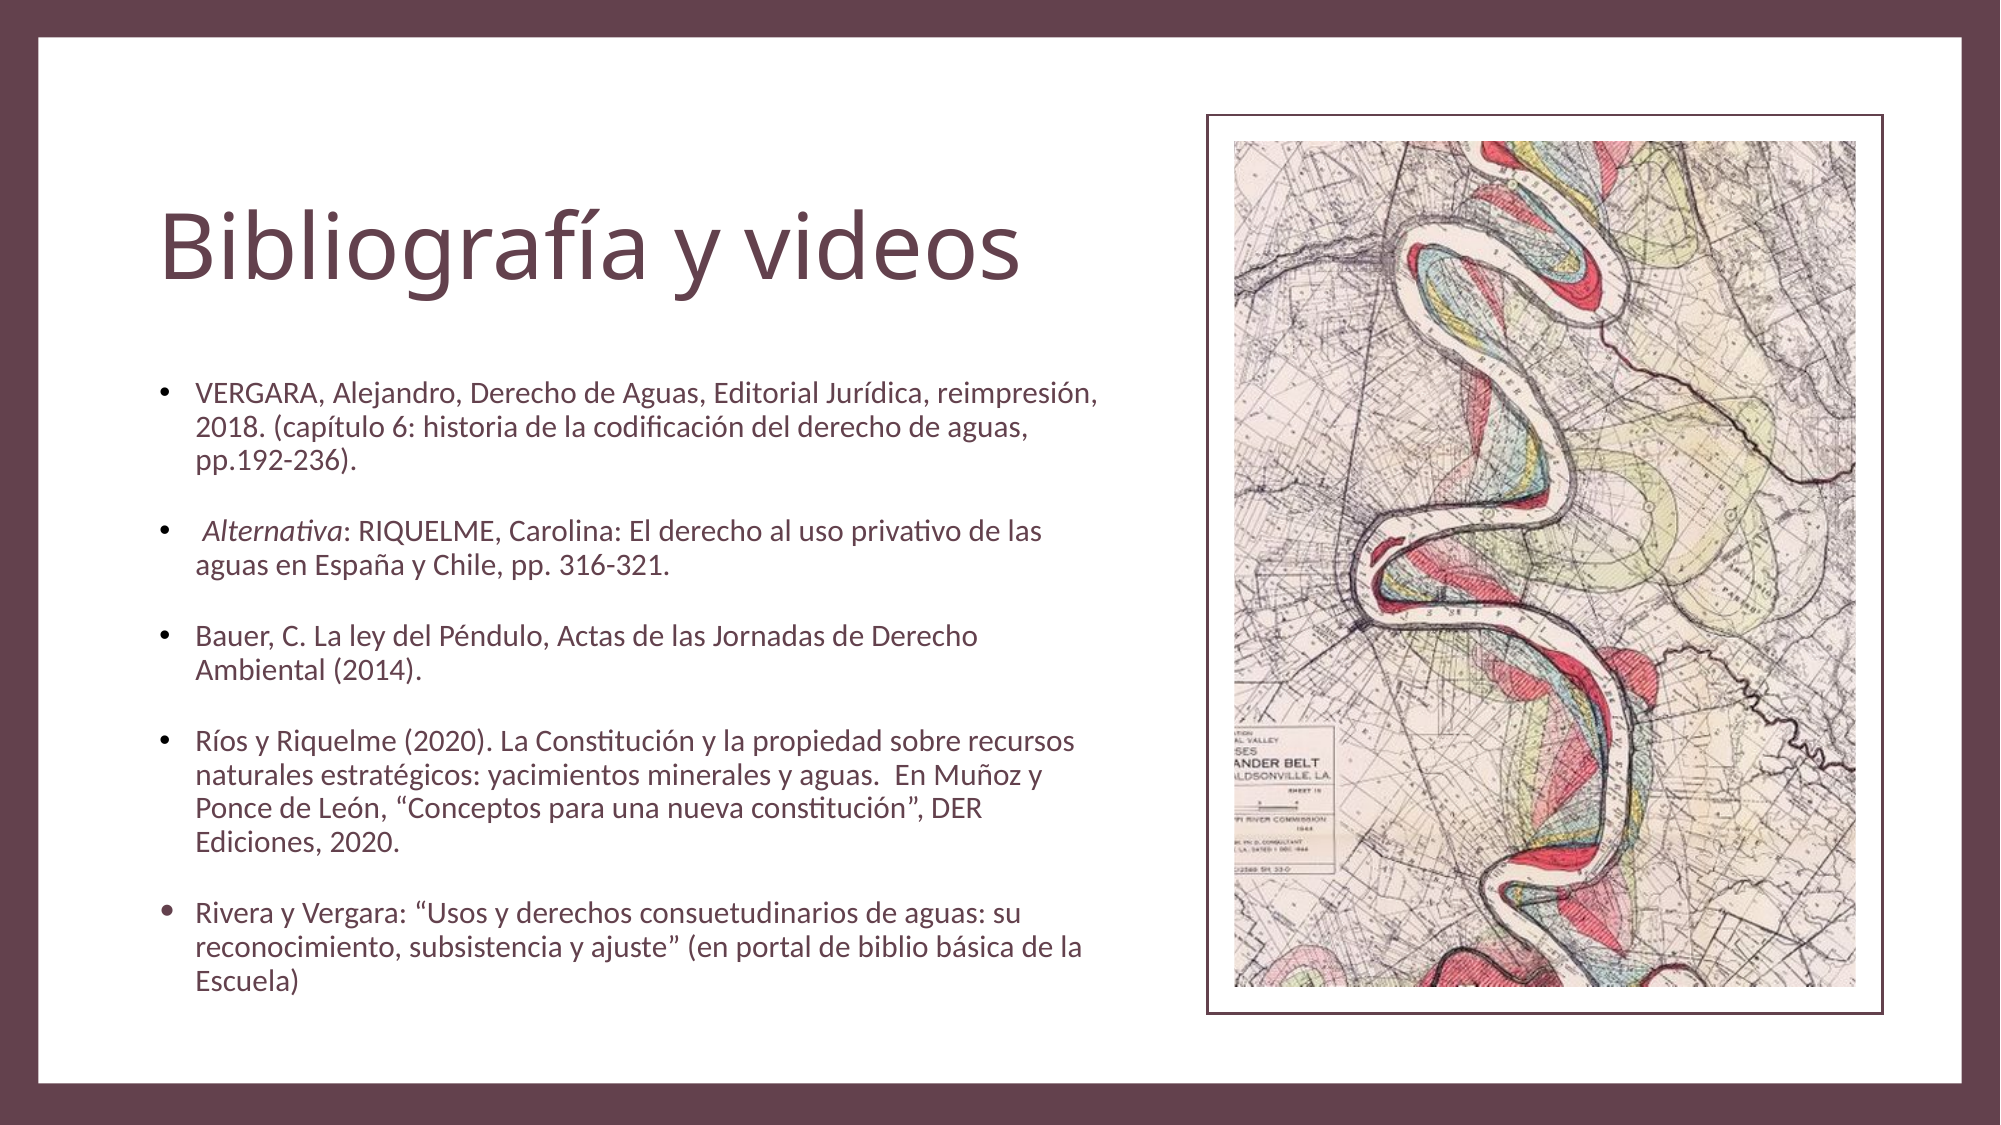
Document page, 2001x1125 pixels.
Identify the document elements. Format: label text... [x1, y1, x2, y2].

text_box [37, 36, 1963, 1085]
list VERGARA, Alejandro, Derecho de Aguas, Editorial Jurídica, reimpresión, 2018. (capítulo 6: historia de la codificación del derecho de aguas, pp.192-236). Alternativa: RIQUELME, Carolina: El derecho al uso privativo de las aguas en España y Chile, pp. 316-321. Bauer, C. La ley del Péndulo, Actas de las Jornadas de Derecho Ambiental (2014). Ríos y Riquelme (2020). La Constitución y la propiedad sobre recursos naturales estratégicos: yacimientos minerales y aguas. En Muñoz y Ponce de León, “Conceptos para una nueva constitución”, DER Ediciones, 2020. Rivera y Vergara: “Usos y derechos consuetudinarios de aguas: su reconocimiento, subsistencia y ajuste” (en portal de biblio básica de la Escuela) [142, 368, 1129, 1014]
text_box [1206, 114, 1883, 1014]
picture [1234, 141, 1856, 987]
title Bibliografía y videos [142, 141, 1129, 359]
text_box [0, 0, 2000, 1125]
